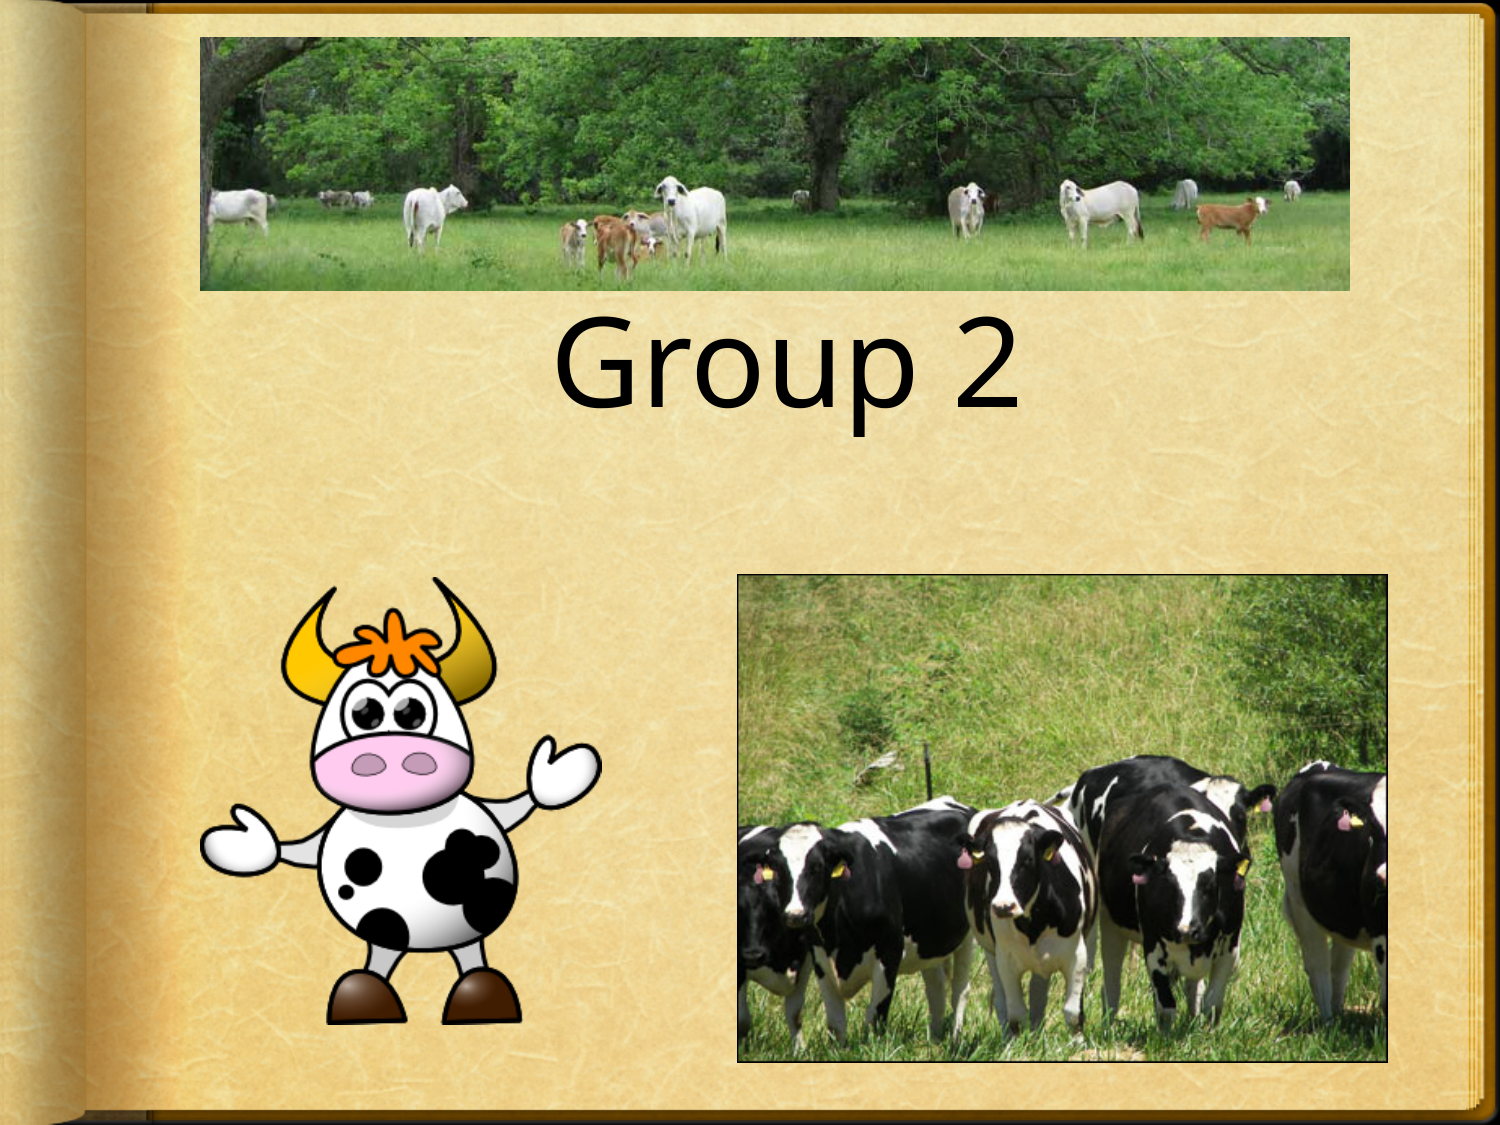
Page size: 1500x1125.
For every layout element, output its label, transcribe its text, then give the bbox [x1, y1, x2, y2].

text_box Group 2 [249, 292, 1325, 440]
picture [0, 0, 1500, 1125]
